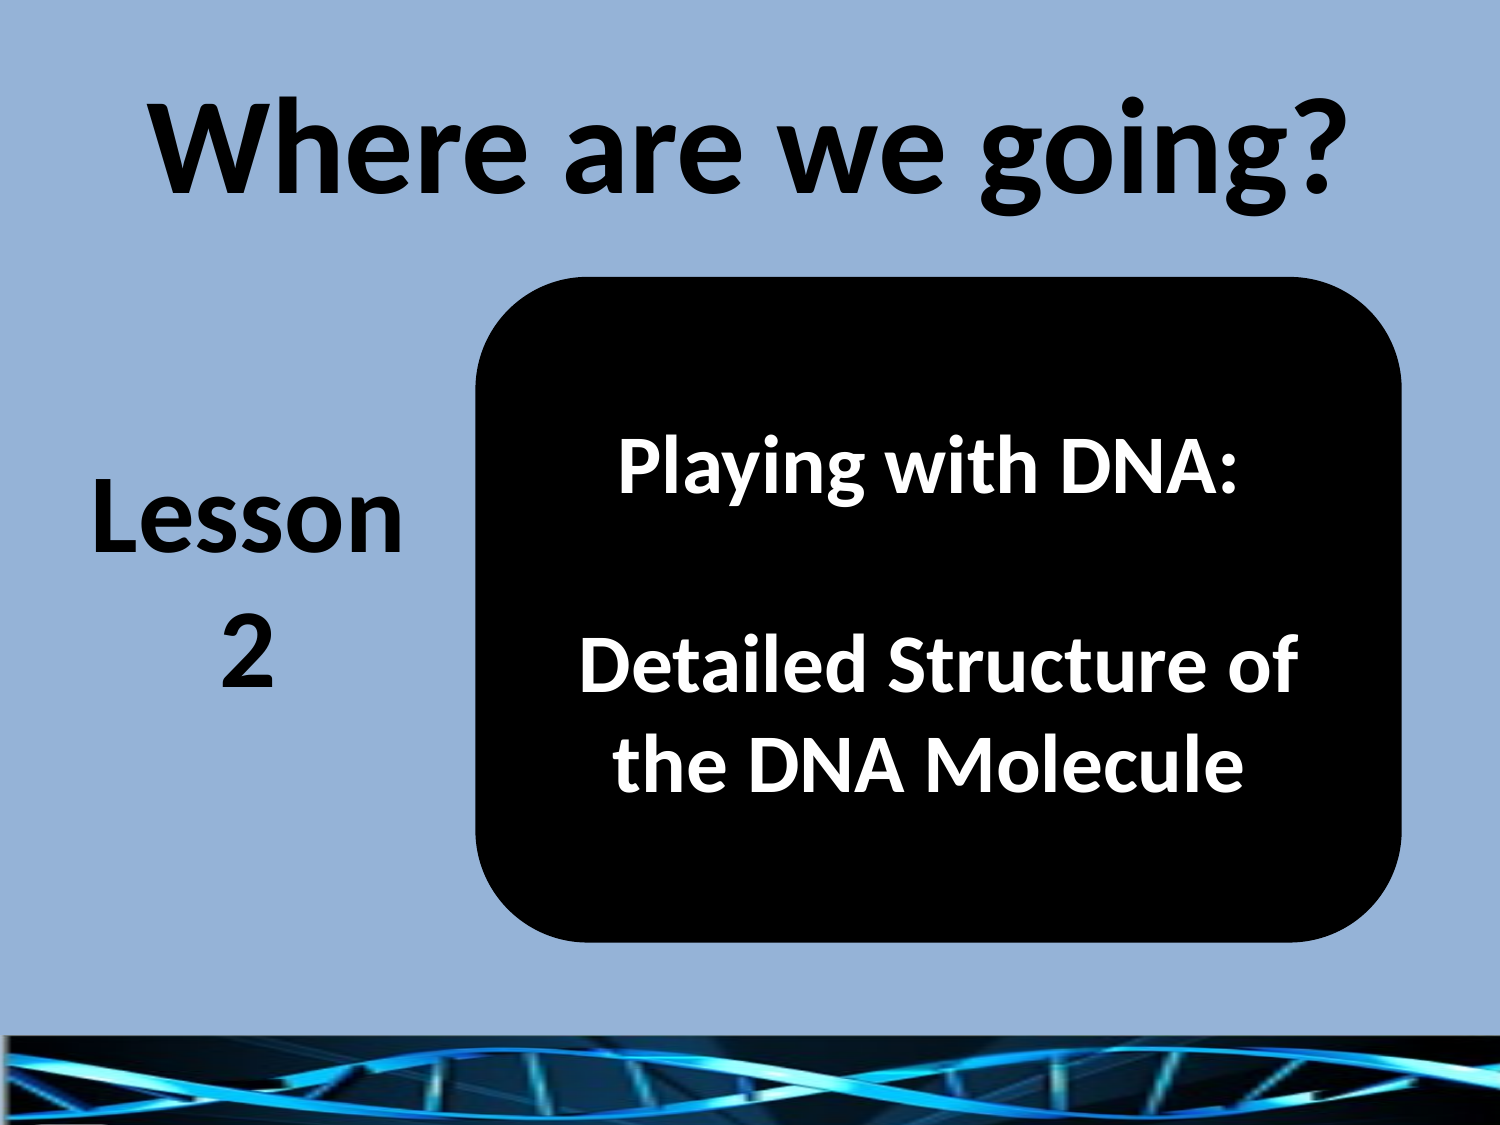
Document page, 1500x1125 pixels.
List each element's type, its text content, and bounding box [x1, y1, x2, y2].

text_box Lesson 2 [53, 432, 443, 718]
text_box Playing with DNA: Detailed Structure of the DNA Molecule [475, 276, 1402, 943]
title Where are we going? [75, 45, 1425, 233]
picture [4, 323, 1500, 1125]
